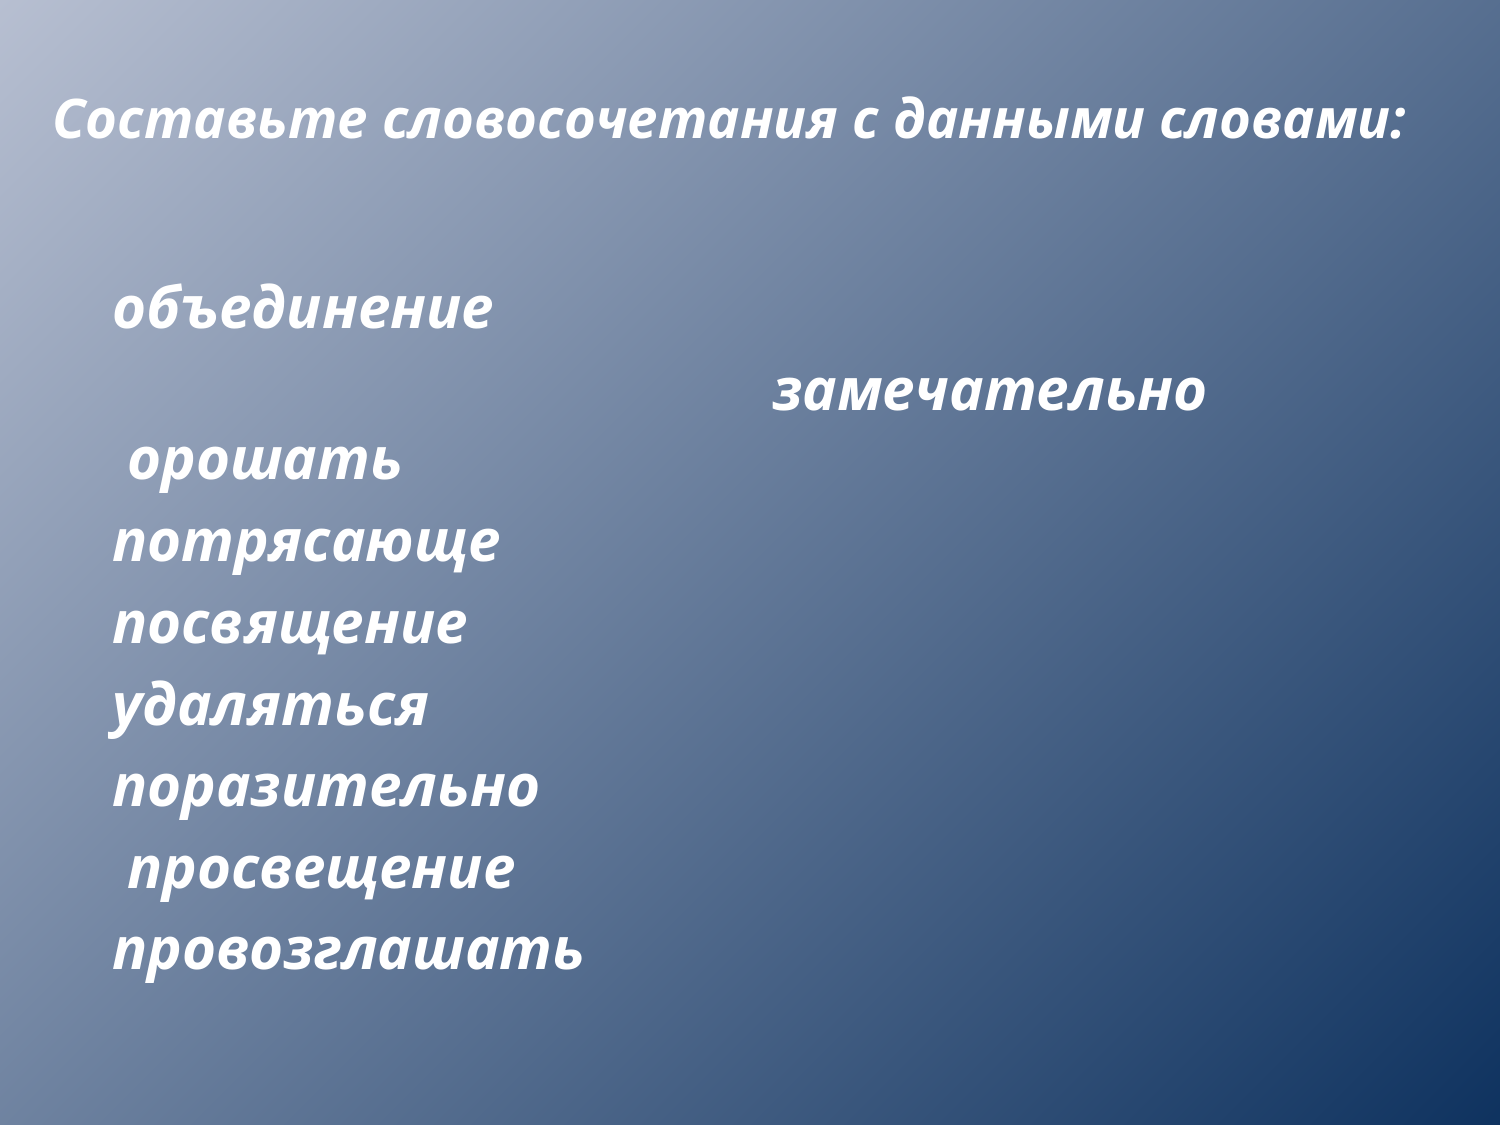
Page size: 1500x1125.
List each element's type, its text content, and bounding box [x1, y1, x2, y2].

list объединение орошать потрясающе посвящение удаляться поразительно просвещение провозглашать замечательно [75, 262, 1425, 1035]
title Составьте словосочетания с данными словами: [35, 0, 1425, 233]
